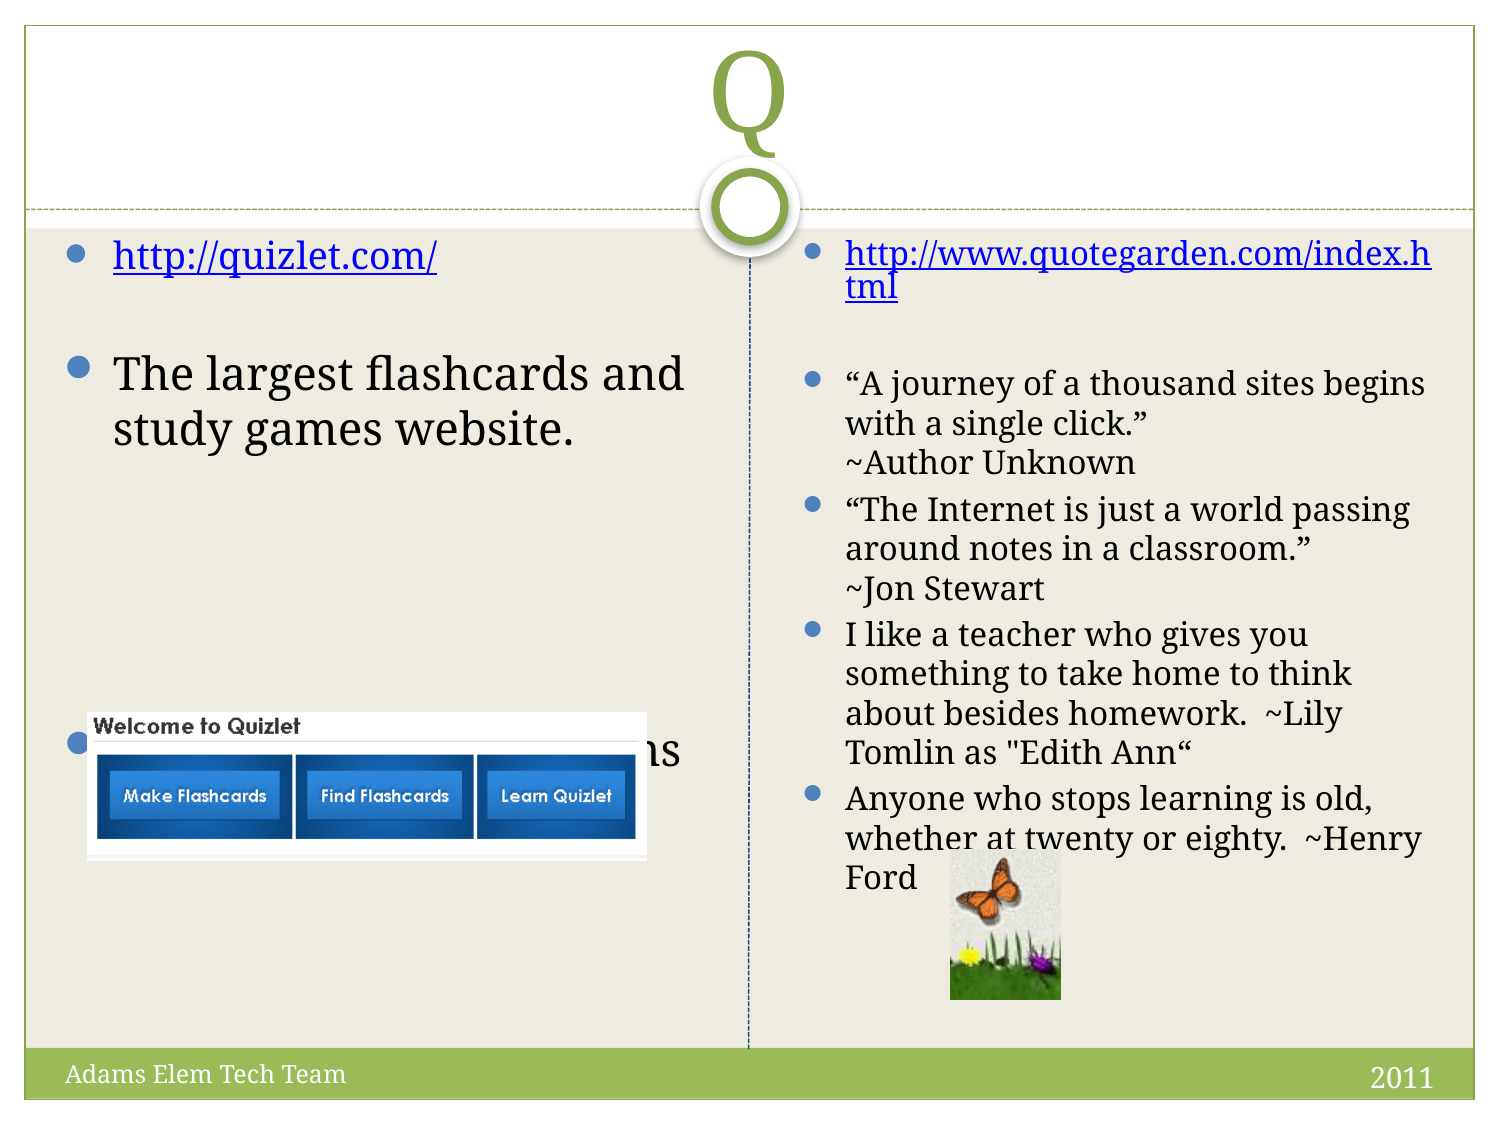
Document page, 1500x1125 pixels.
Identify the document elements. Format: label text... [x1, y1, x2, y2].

picture [87, 712, 648, 861]
slide_number 2011 [950, 1051, 1450, 1112]
list http://www.quotegarden.com/index.html “A journey of a thousand sites begins with a single click.” ~Author Unknown “The Internet is just a world passing around notes in a classroom.” ~Jon Stewart I like a teacher who gives you something to take home to think about besides homework. ~Lily Tomlin as "Edith Ann“ Anyone who stops learning is old, whether at twenty or eighty. ~Henry Ford [787, 224, 1450, 993]
title Q [49, 37, 1450, 162]
list http://quizlet.com/ The largest flashcards and study games website. A quiz on computer terms [49, 224, 712, 993]
picture [949, 849, 1062, 1001]
footer Adams Elem Tech Team [50, 1051, 638, 1112]
